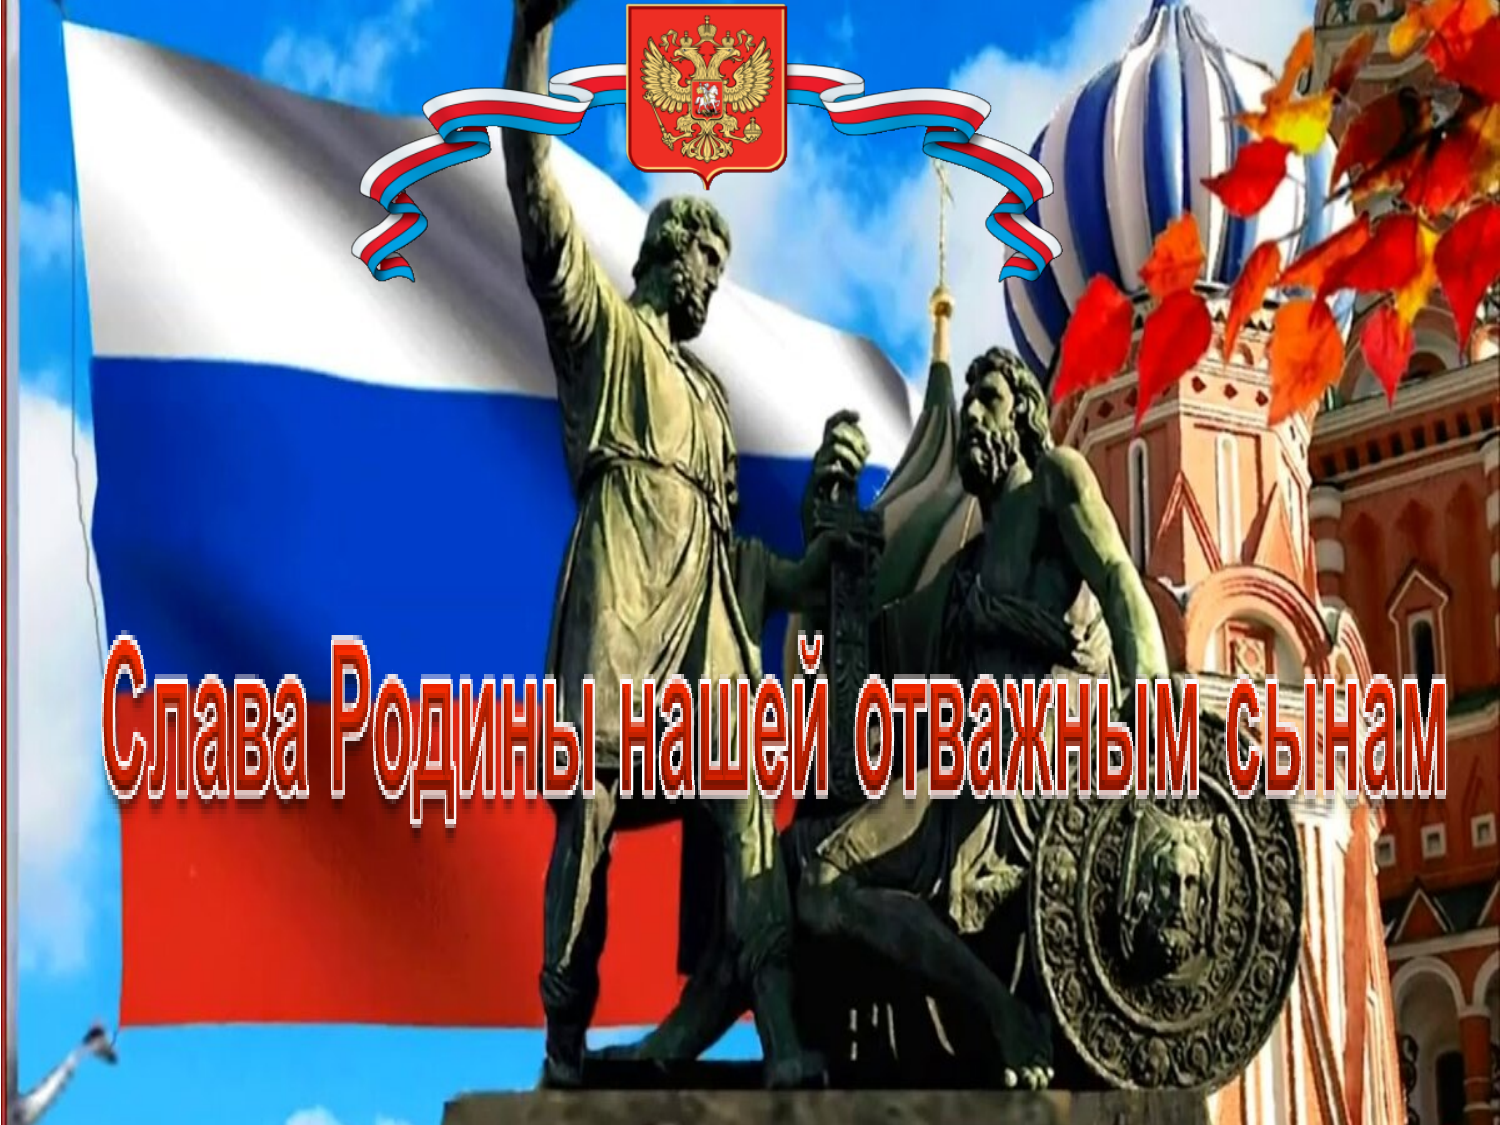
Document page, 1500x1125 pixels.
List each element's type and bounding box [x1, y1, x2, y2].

picture [50, 514, 1500, 882]
list [0, 0, 1500, 1125]
picture [348, 0, 1070, 293]
